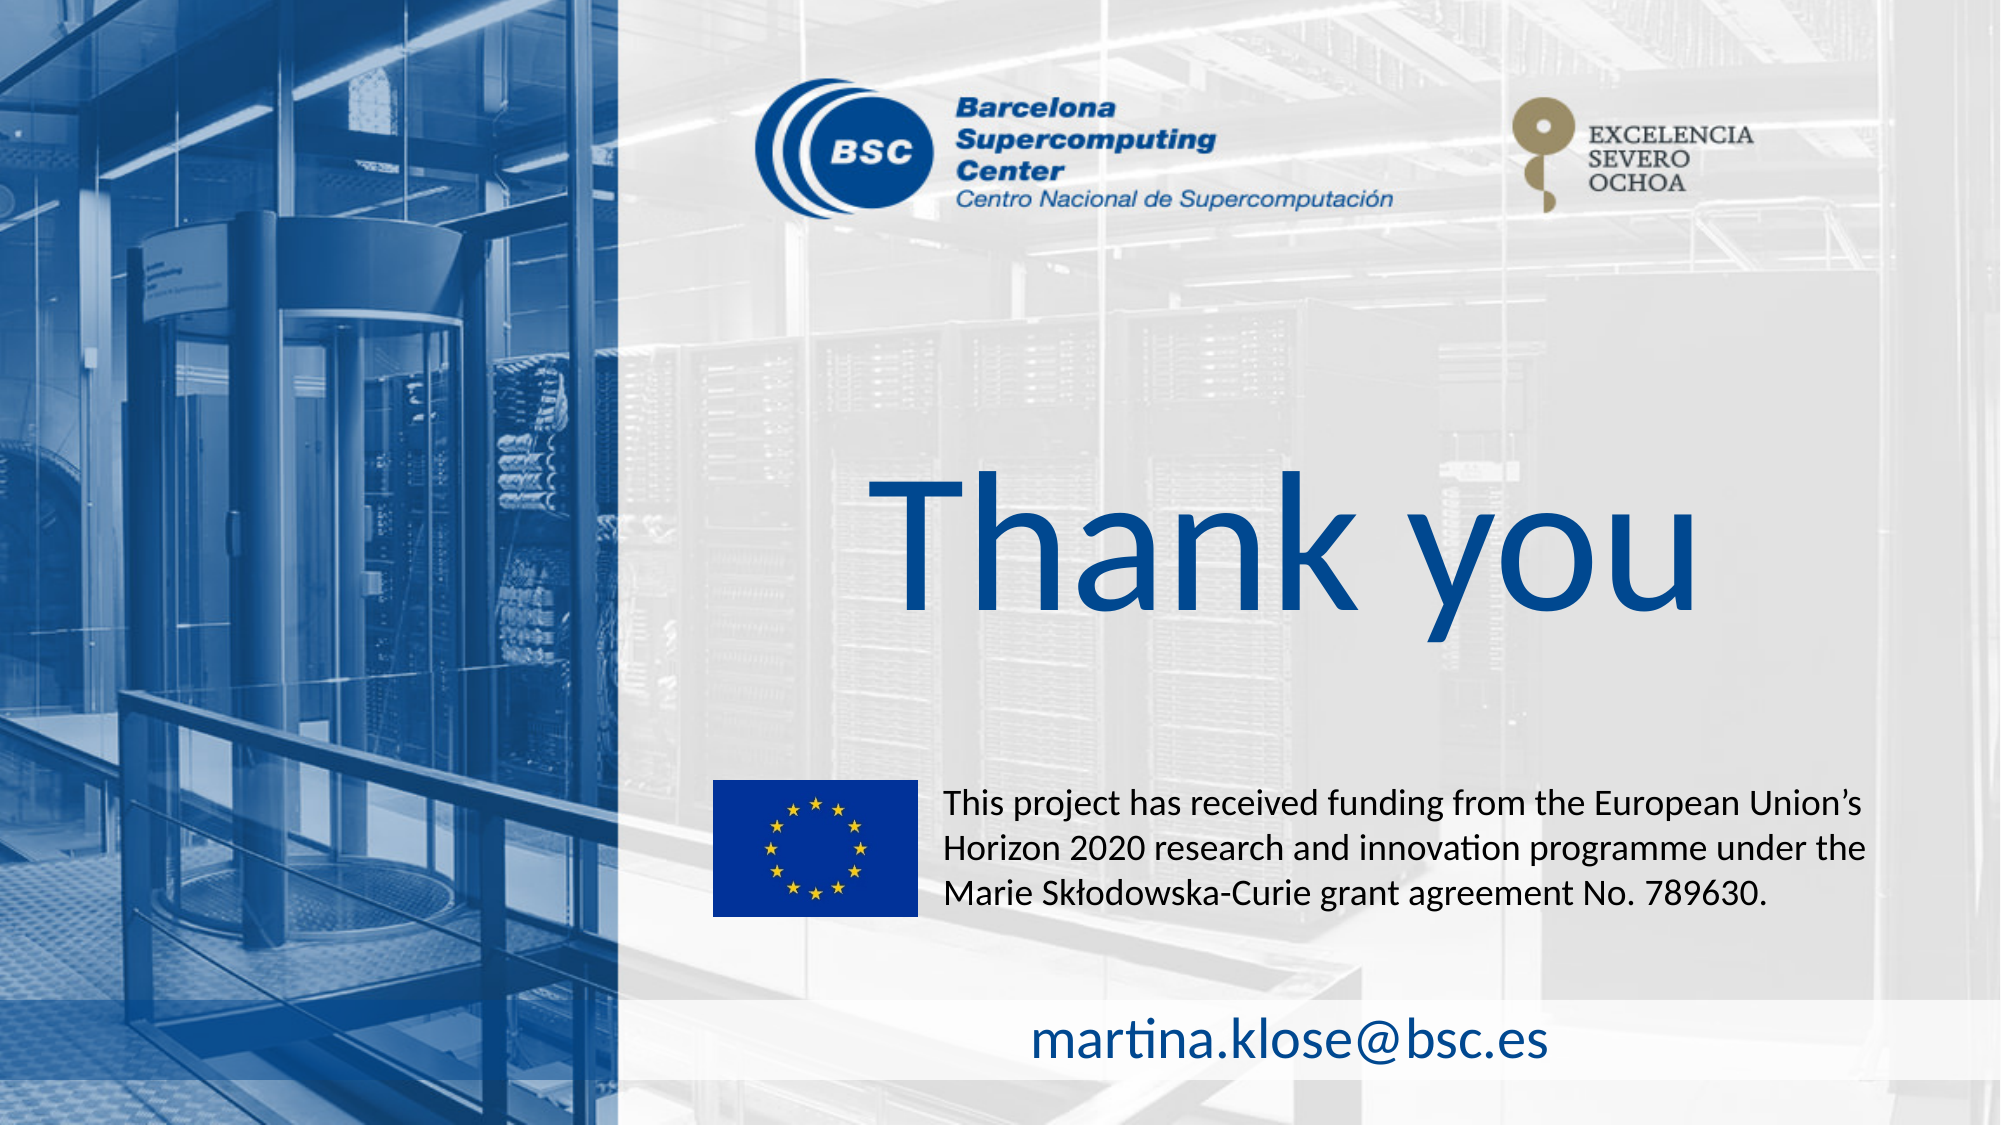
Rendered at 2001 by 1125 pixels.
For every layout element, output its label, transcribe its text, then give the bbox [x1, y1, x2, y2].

picture [0, 0, 2001, 1125]
list martina.klose@bsc.es [740, 999, 1840, 1080]
text_box This project has received funding from the European Union’s Horizon 2020 research and innovation programme under the Marie Skłodowska-Curie grant agreement No. 789630. [928, 770, 1953, 921]
